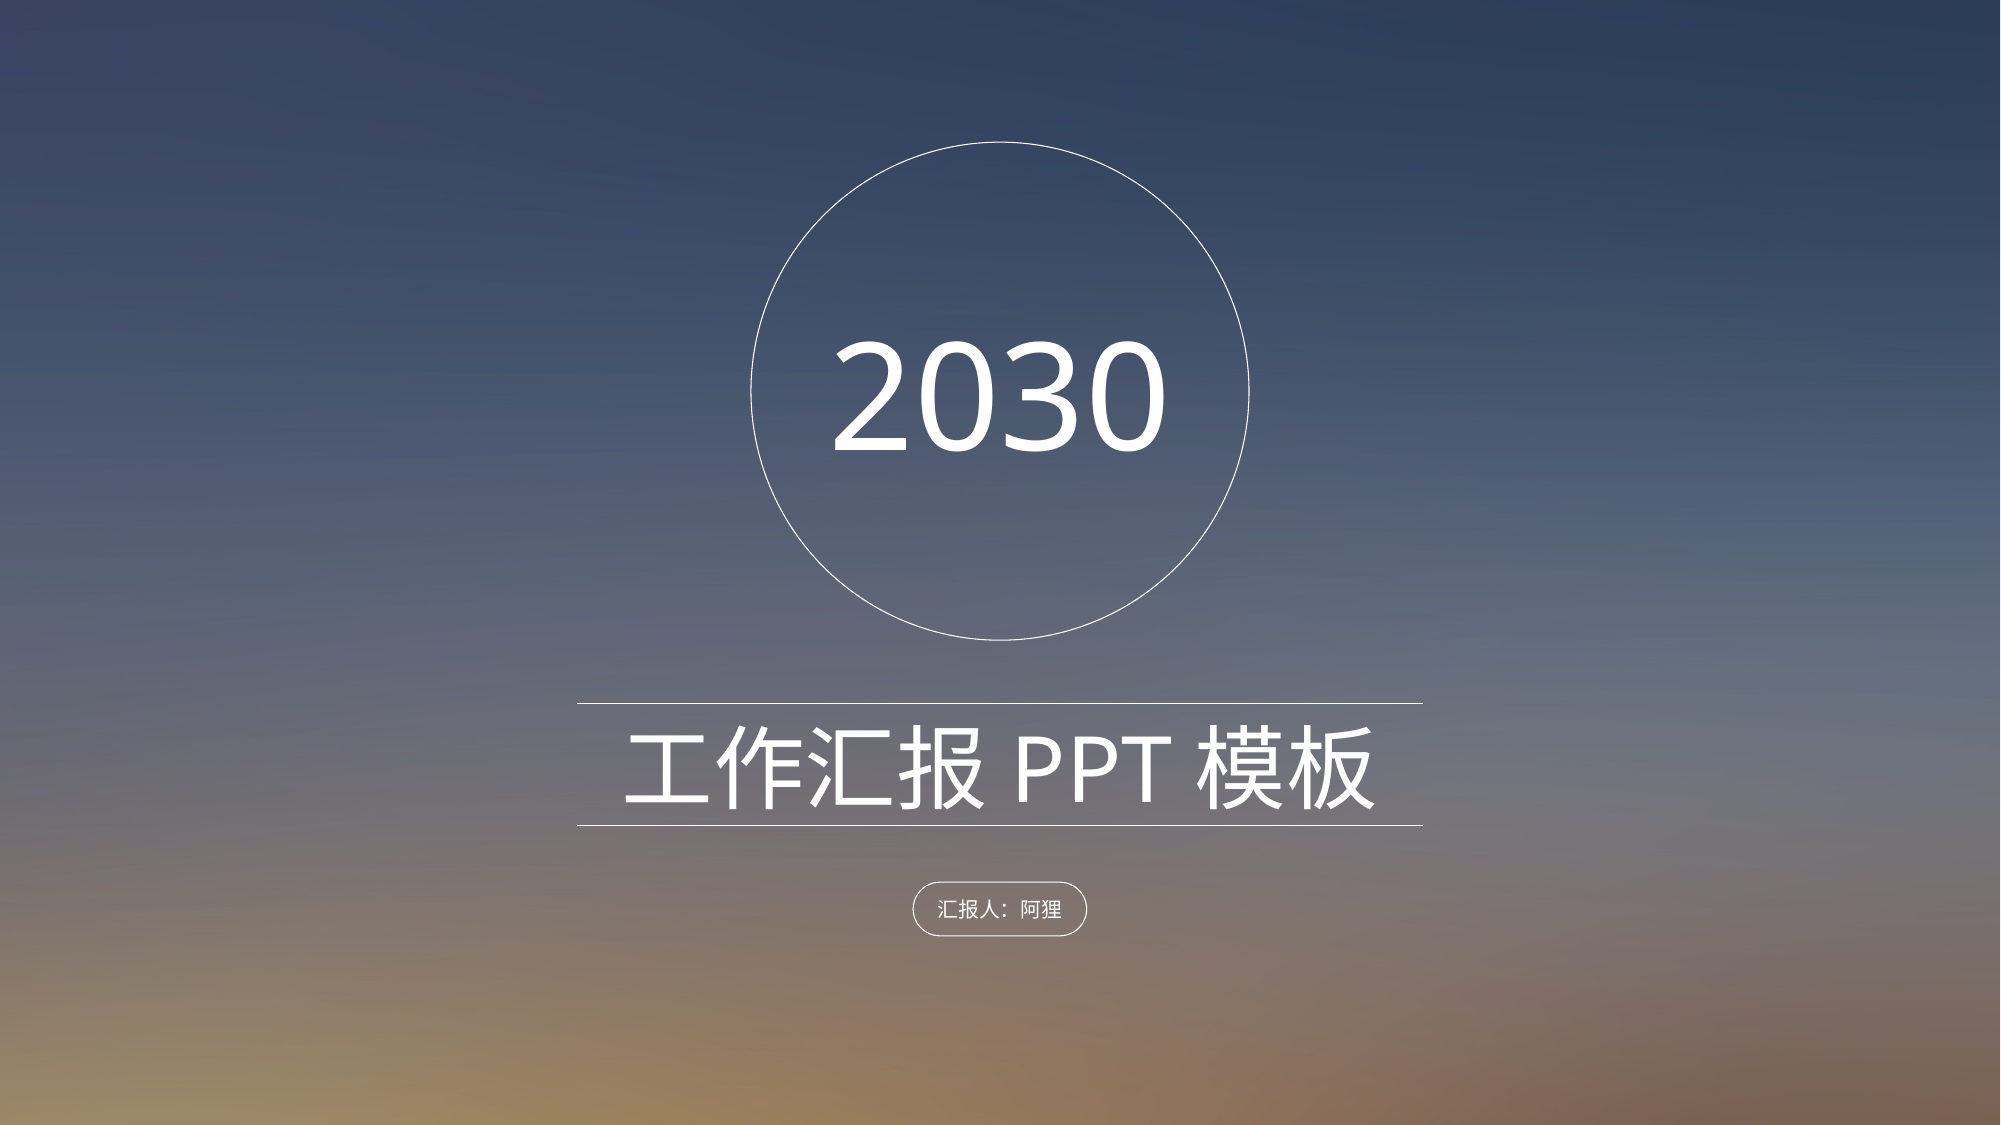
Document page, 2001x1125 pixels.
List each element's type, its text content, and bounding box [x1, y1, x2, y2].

text_box [921, 881, 1079, 888]
text_box 2030 [728, 292, 1272, 488]
picture [0, 0, 2001, 1125]
text_box 汇报人：阿狸 [759, 888, 1241, 929]
text_box [769, 488, 1231, 642]
text_box [770, 141, 1230, 292]
text_box 工作汇报PPT模板 [526, 703, 1474, 828]
text_box [920, 929, 1080, 937]
